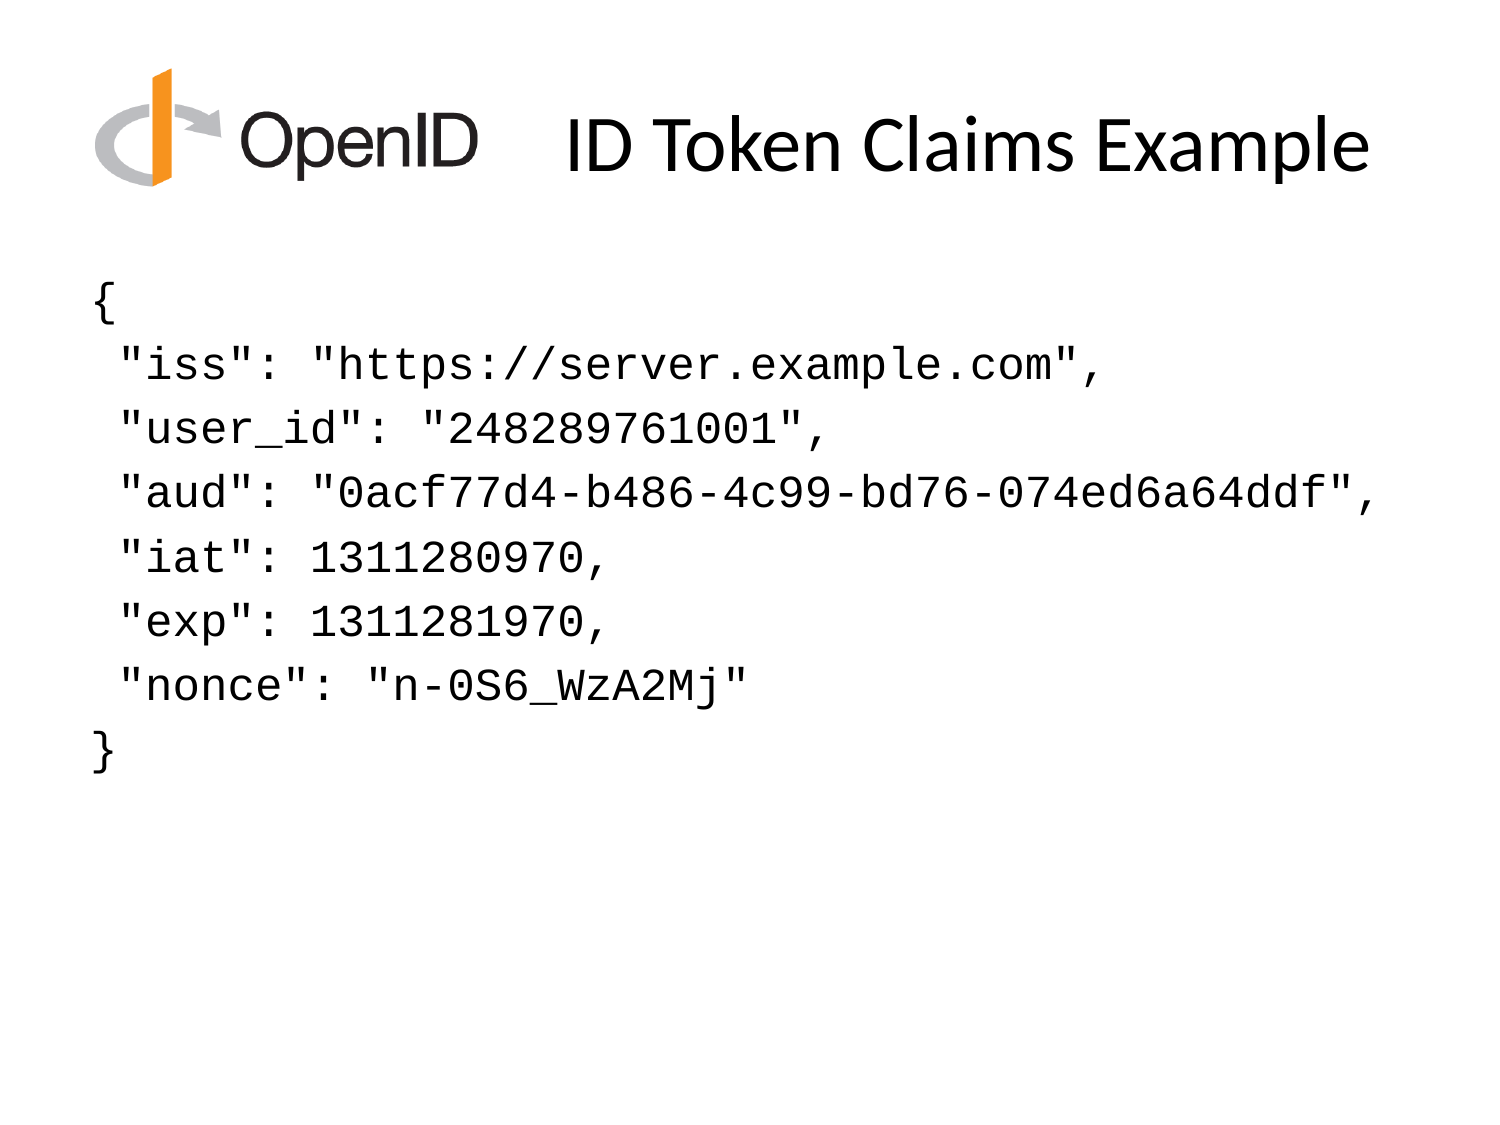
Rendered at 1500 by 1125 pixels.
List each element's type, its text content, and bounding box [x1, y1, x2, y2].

picture [64, 44, 513, 225]
title ID Token Claims Example [512, 45, 1425, 233]
list { "iss": "https://server.example.com", "user_id": "248289761001", "aud": "0acf77d4-b486-4c99-bd76-074ed6a64ddf", "iat": 1311280970, "exp": 1311281970, "nonce": "n-0S6_WzA2Mj" } [75, 262, 1425, 1005]
